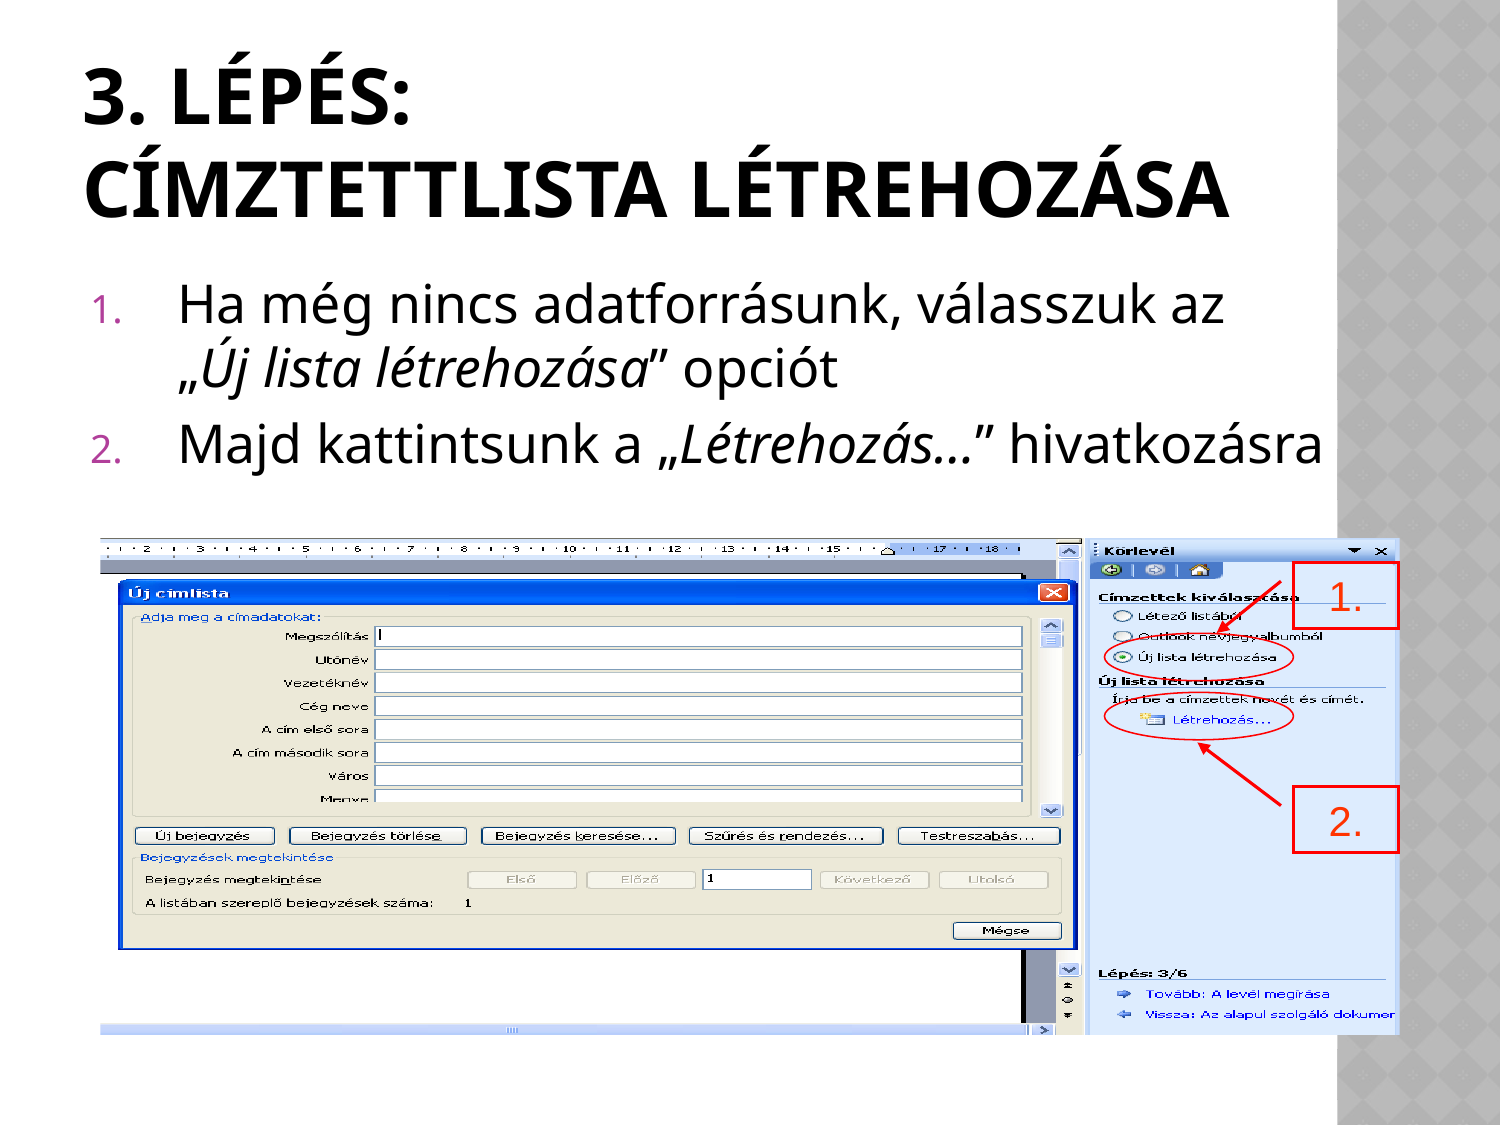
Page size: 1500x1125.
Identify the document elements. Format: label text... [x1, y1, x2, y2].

title 3. LÉPÉS: címztettlista létrehozása [75, 45, 1425, 233]
list Ha még nincs adatforrásunk, válasszuk az „Új lista létrehozása” opciót Majd kattintsunk a „Létrehozás…” hivatkozásra [74, 262, 1347, 504]
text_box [99, 538, 1401, 1036]
